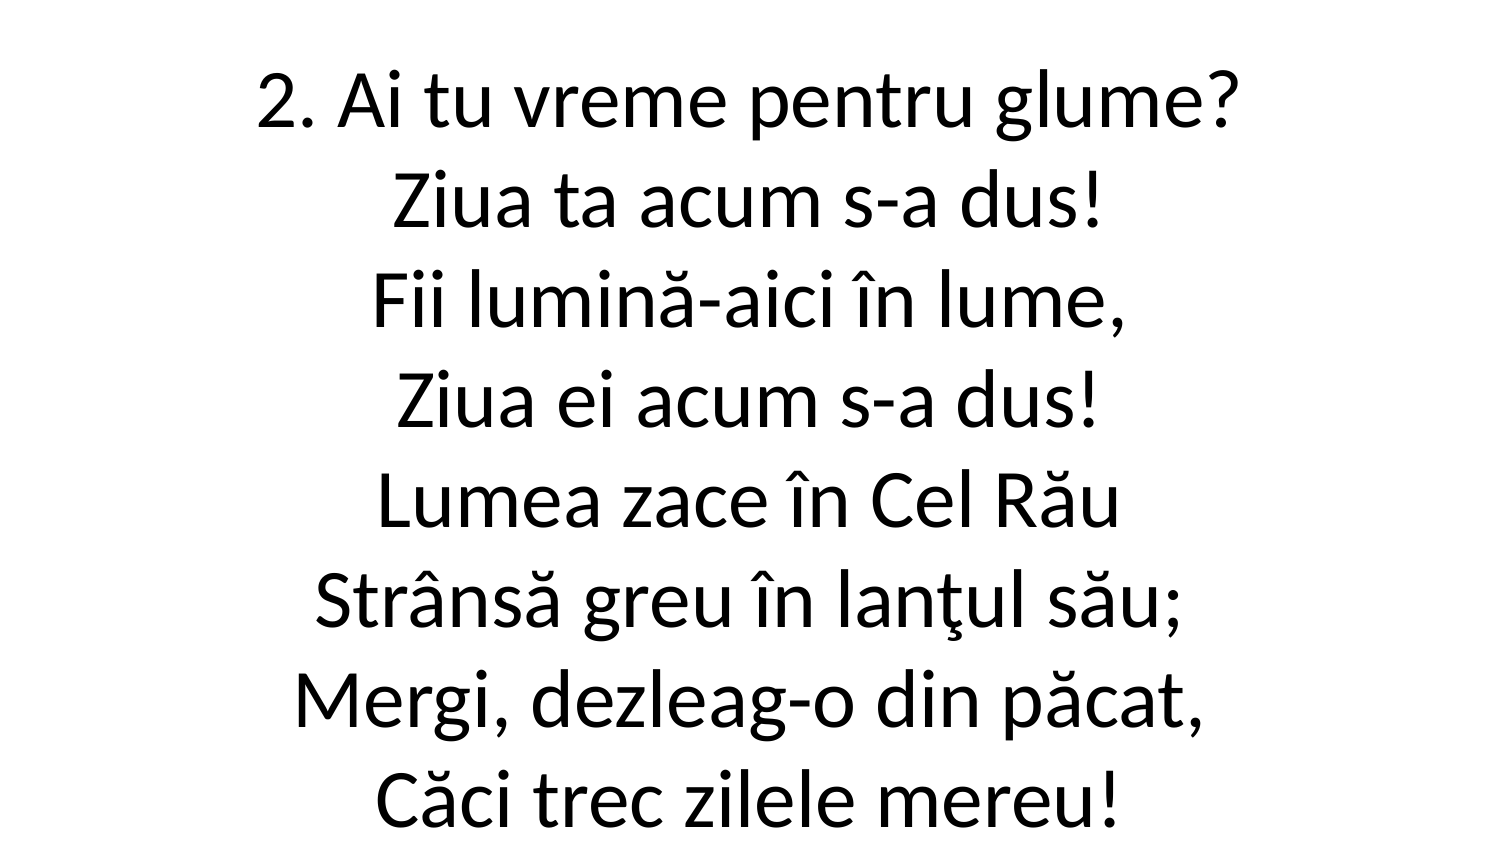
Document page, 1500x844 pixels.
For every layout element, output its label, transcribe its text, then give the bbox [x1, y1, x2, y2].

text_box 2. Ai tu vreme pentru glume? Ziua ta acum s-a dus! Fii lumină-aici în lume, Ziua ei acum s-a dus! Lumea zace în Cel Rău Strânsă greu în lanţul său; Mergi, dezleag-o din păcat, Căci trec zilele mereu! [240, 0, 1260, 844]
